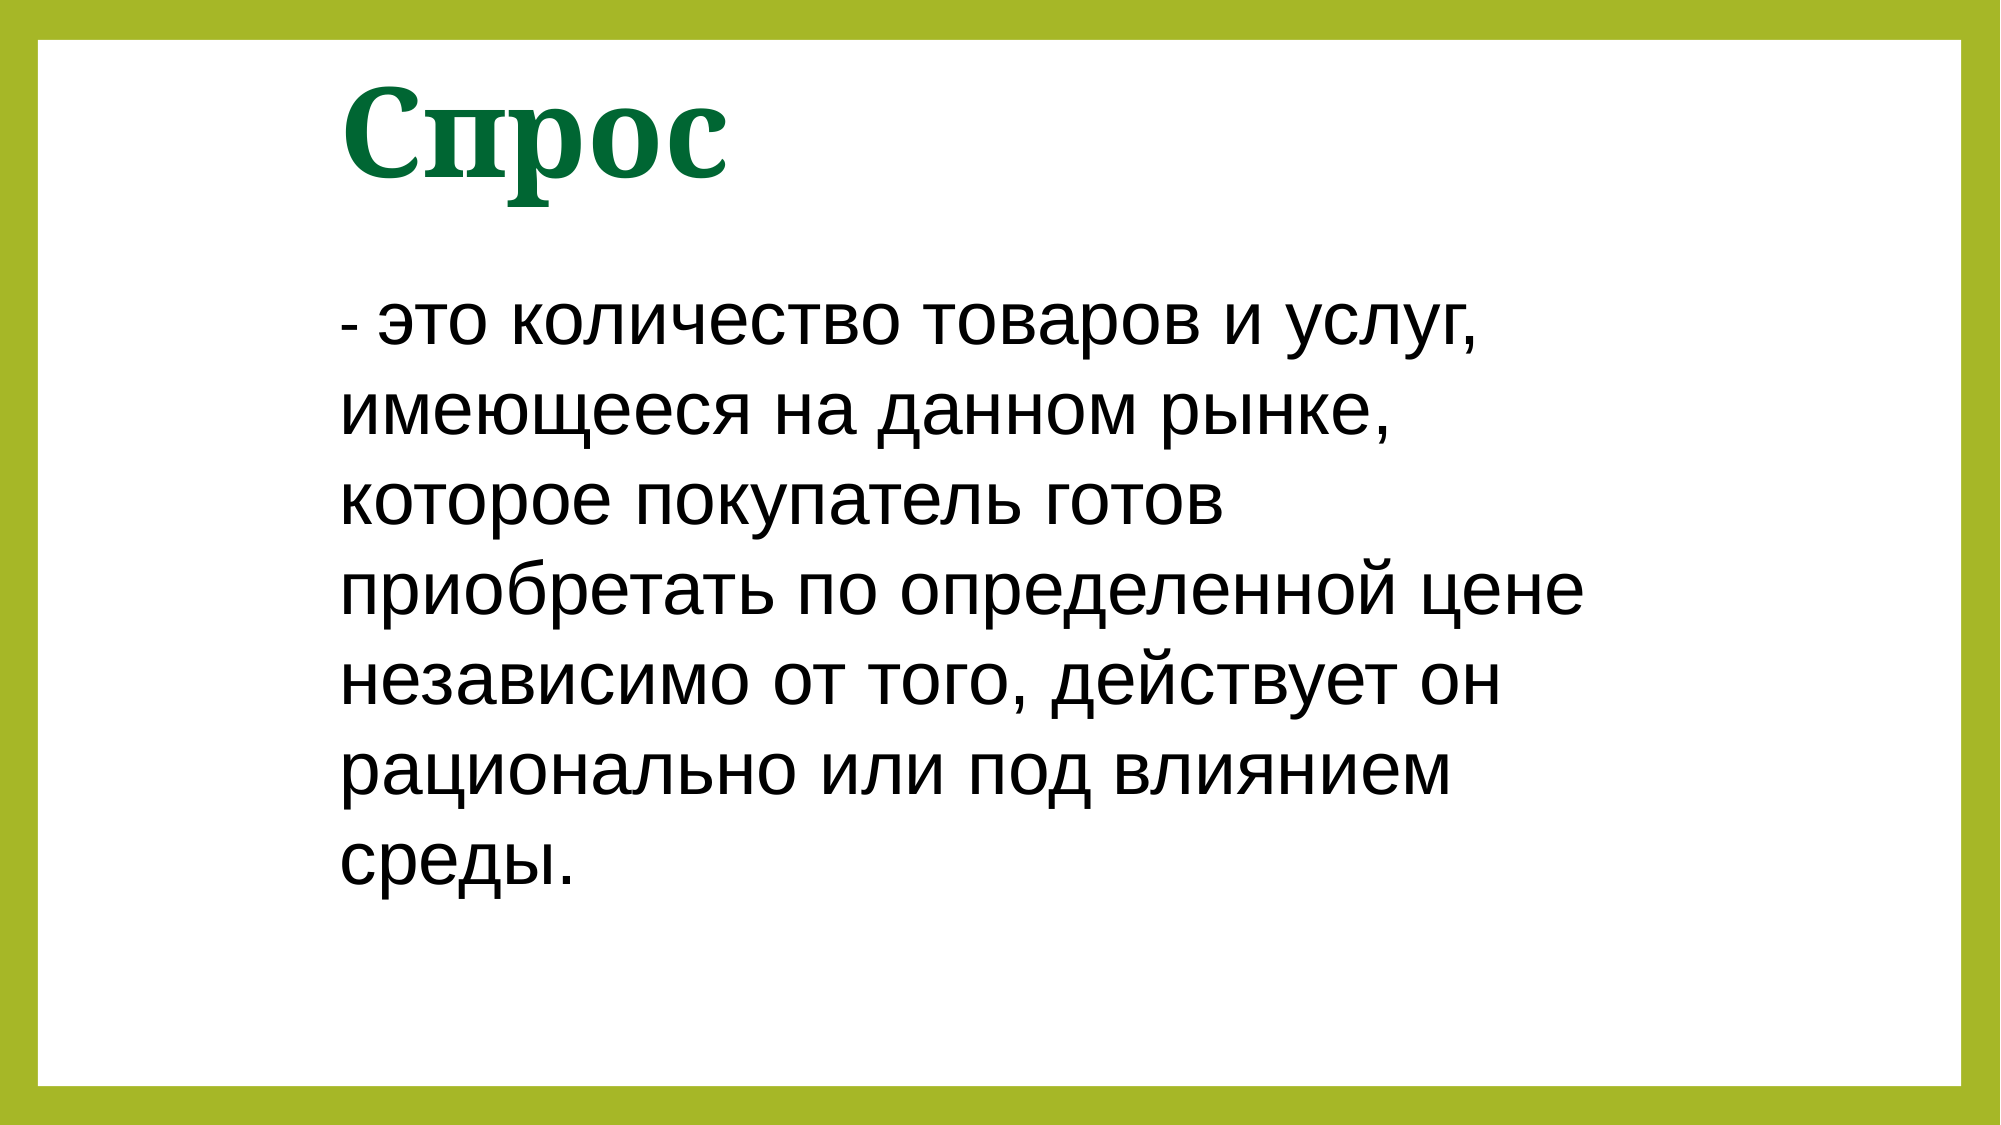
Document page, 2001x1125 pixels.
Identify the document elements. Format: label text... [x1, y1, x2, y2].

text_box - это количество товаров и услуг, имеющееся на данном рынке, которое покупатель готов приобретать по определенной цене независимо от того, действует он рационально или под влиянием среды. [324, 262, 1675, 1006]
text_box Спрос [324, 45, 1675, 233]
